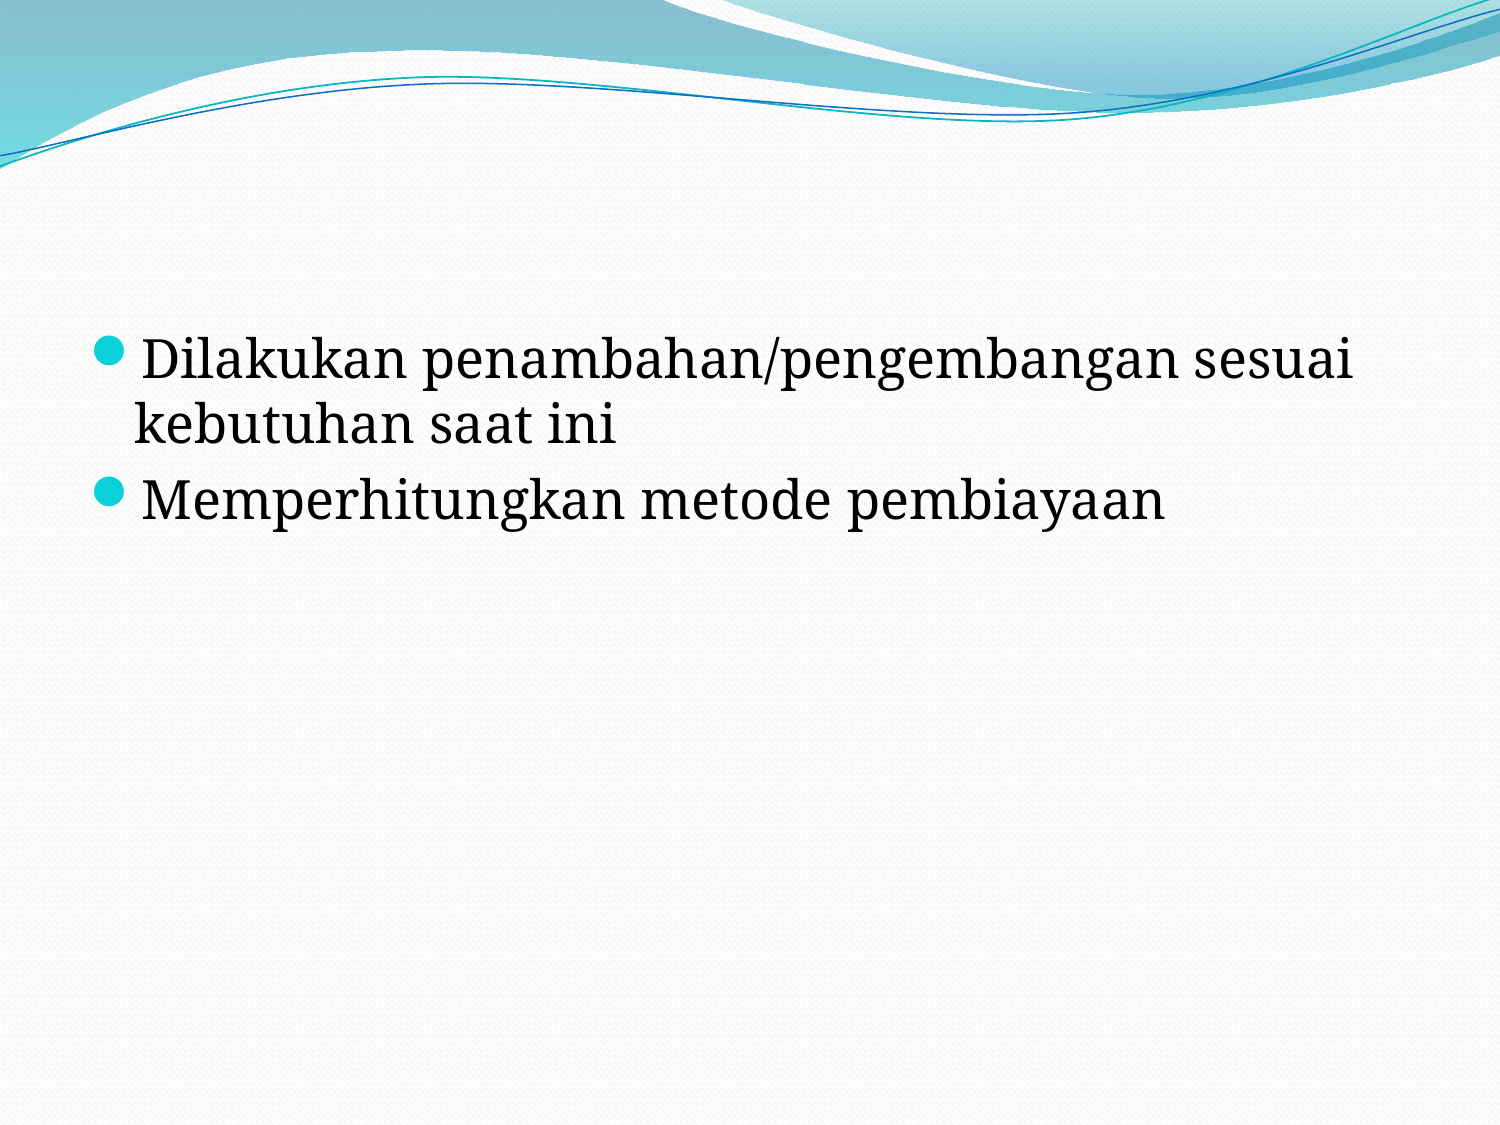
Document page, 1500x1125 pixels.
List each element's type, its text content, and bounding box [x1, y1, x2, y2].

list Dilakukan penambahan/pengembangan sesuai kebutuhan saat ini Memperhitungkan metode pembiayaan [75, 317, 1425, 1038]
